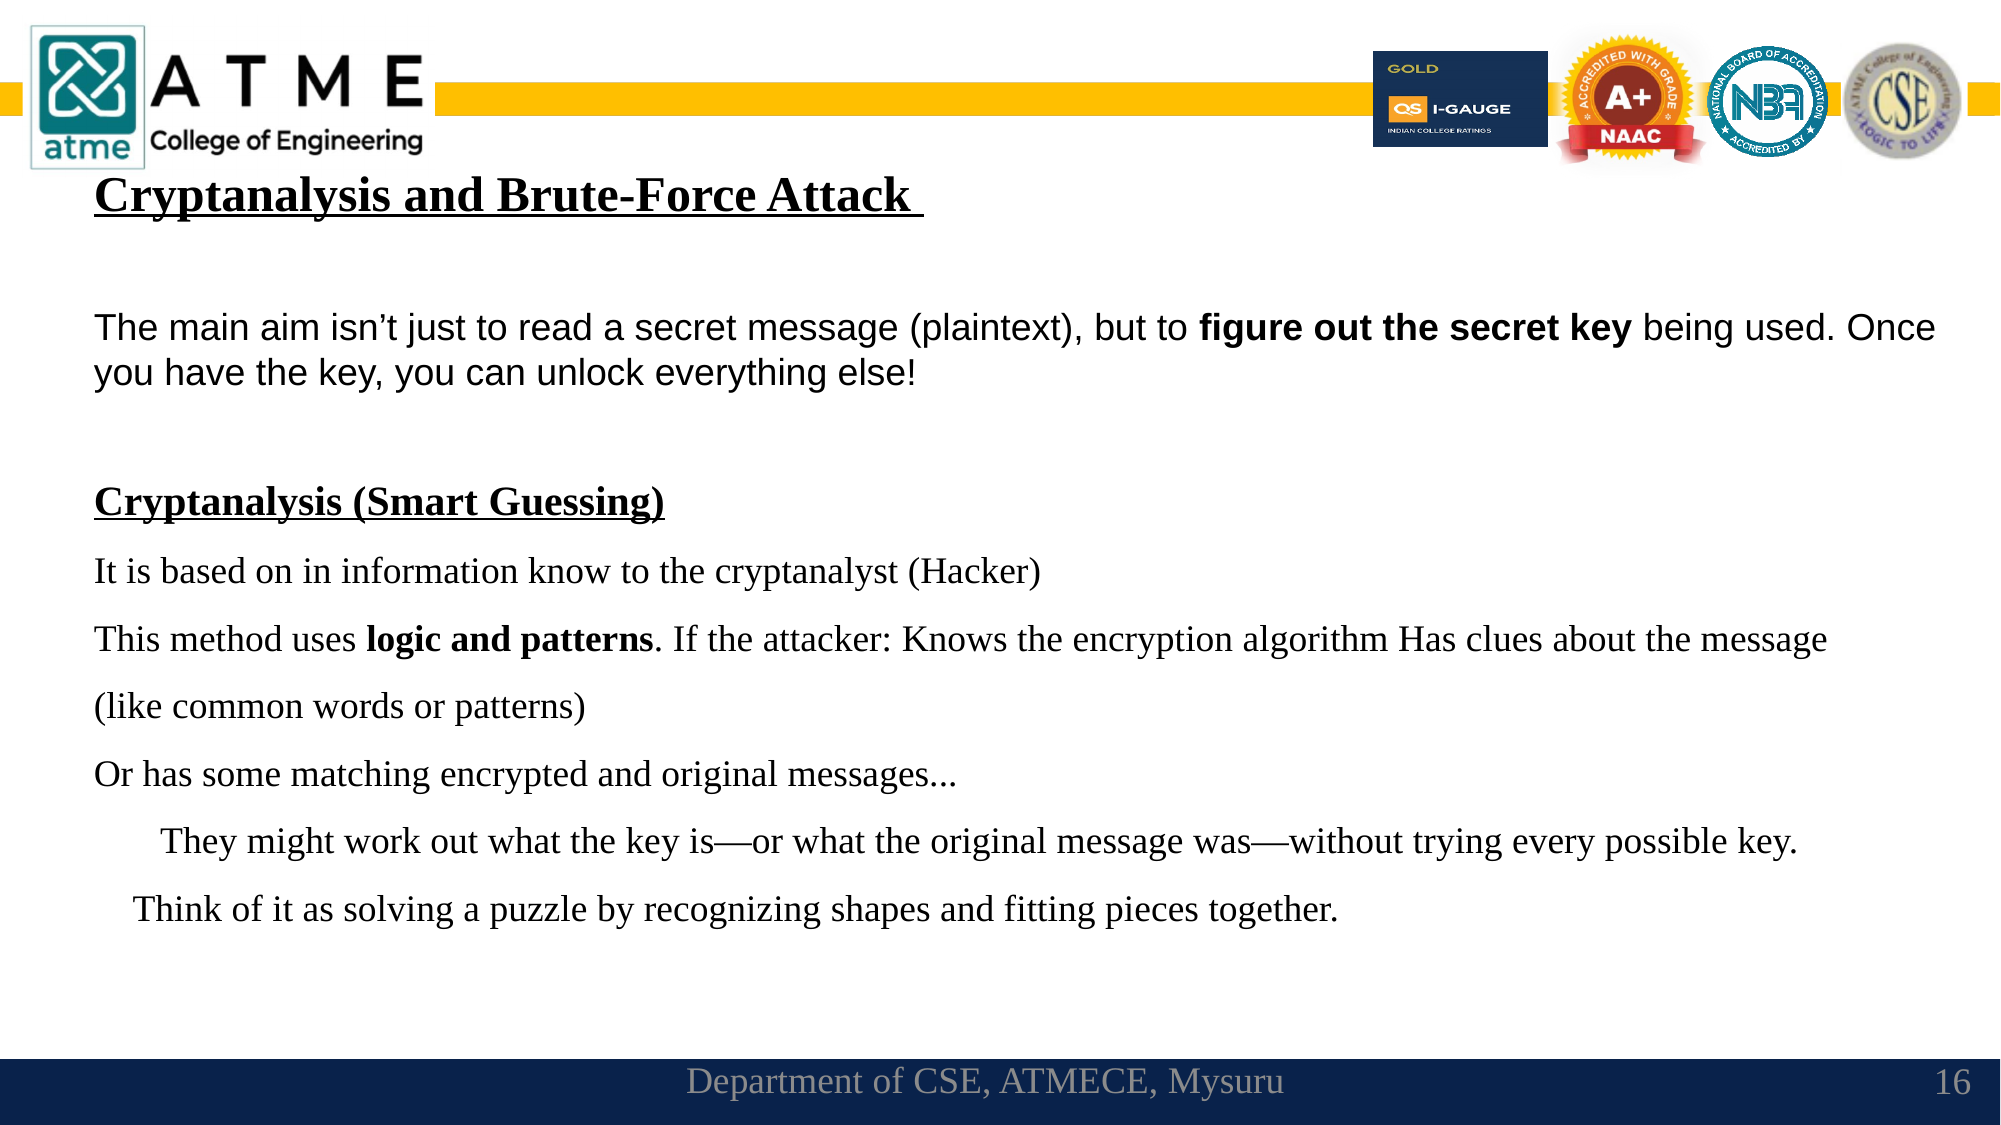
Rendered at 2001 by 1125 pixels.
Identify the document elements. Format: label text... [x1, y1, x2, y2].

picture [1840, 26, 1968, 176]
text_box Cryptanalysis (Smart Guessing) It is based on in information know to the cryptanalyst (Hacker) This method uses logic and patterns. If the attacker: Knows the encryption algorithm Has clues about the message (like common words or patterns) Or has some matching encrypted and original messages... They might work out what the key is—or what the original message was—without trying every possible key. 🧠 Think of it as solving a puzzle by recognizing shapes and fitting pieces together. [78, 441, 1922, 937]
slide_number 16 [1511, 1057, 1972, 1103]
text_box The main aim isn’t just to read a secret message (plaintext), but to figure out the secret key being used. Once you have the key, you can unlock everything else! [78, 296, 1963, 401]
picture [0, 1059, 2001, 1125]
picture [1373, 20, 1828, 180]
footer Department of CSE, ATMECE, Mysuru [501, 1056, 1470, 1102]
text_box Cryptanalysis and Brute-Force Attack [78, 153, 1079, 229]
picture [22, 15, 435, 178]
